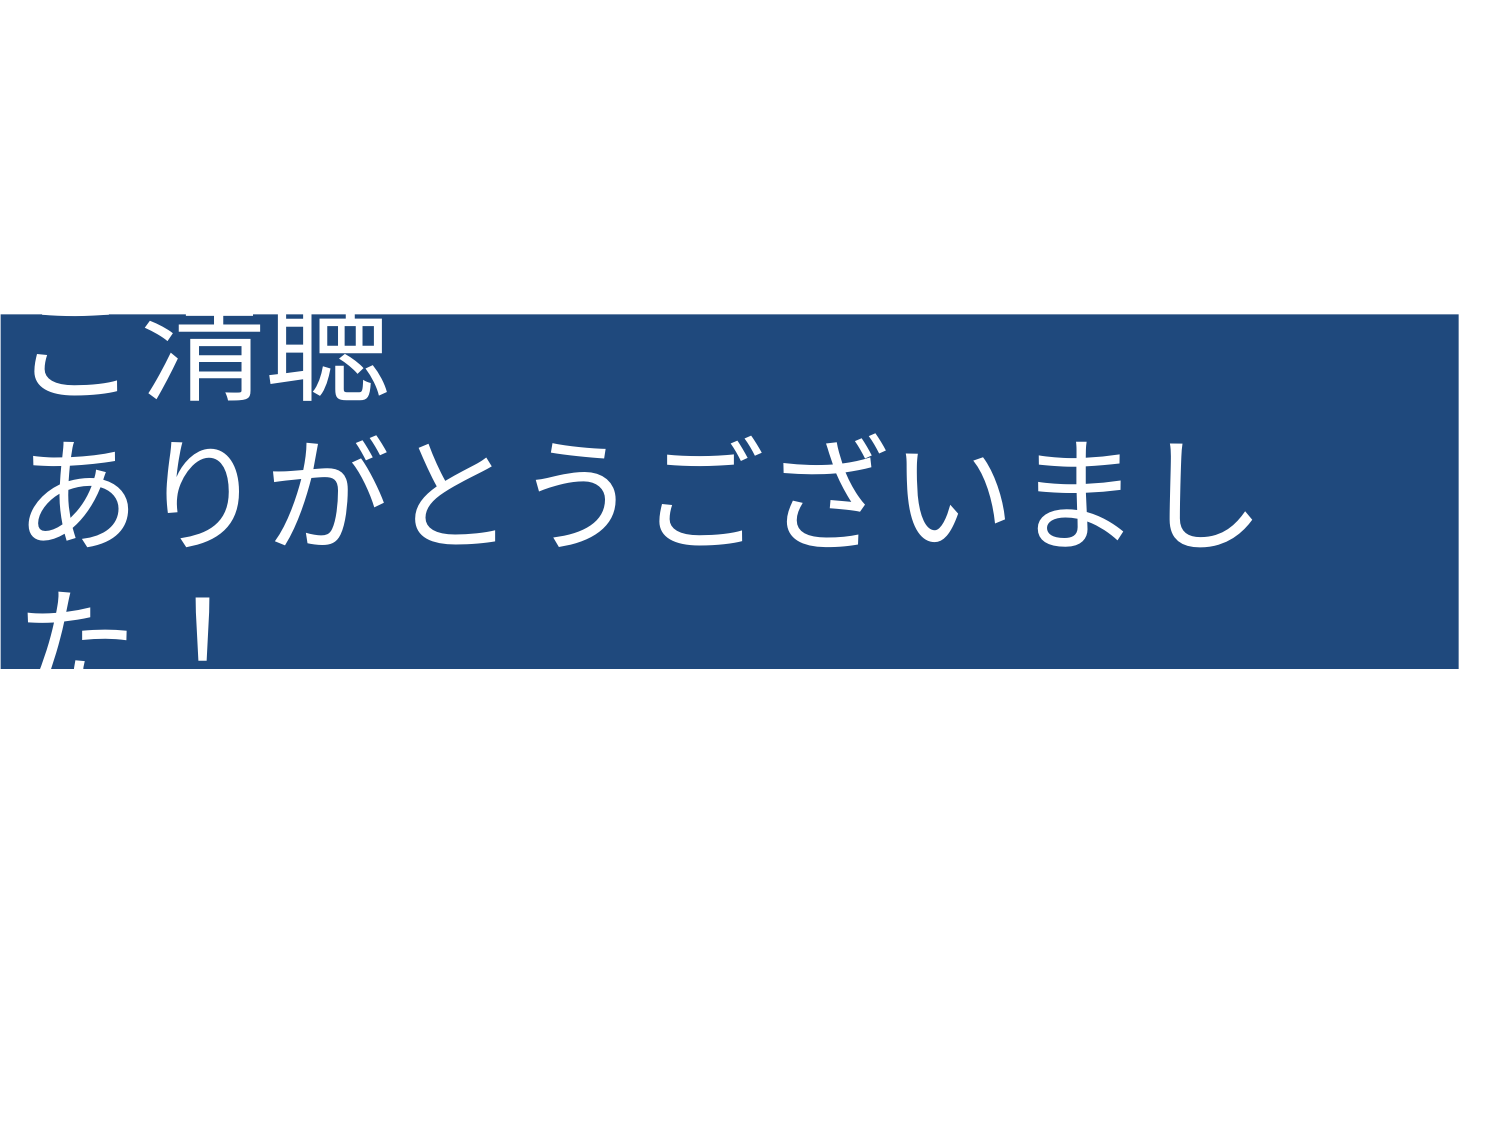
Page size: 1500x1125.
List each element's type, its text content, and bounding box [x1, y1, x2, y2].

text_box ご清聴 ありがとうございました！ [0, 312, 1461, 671]
